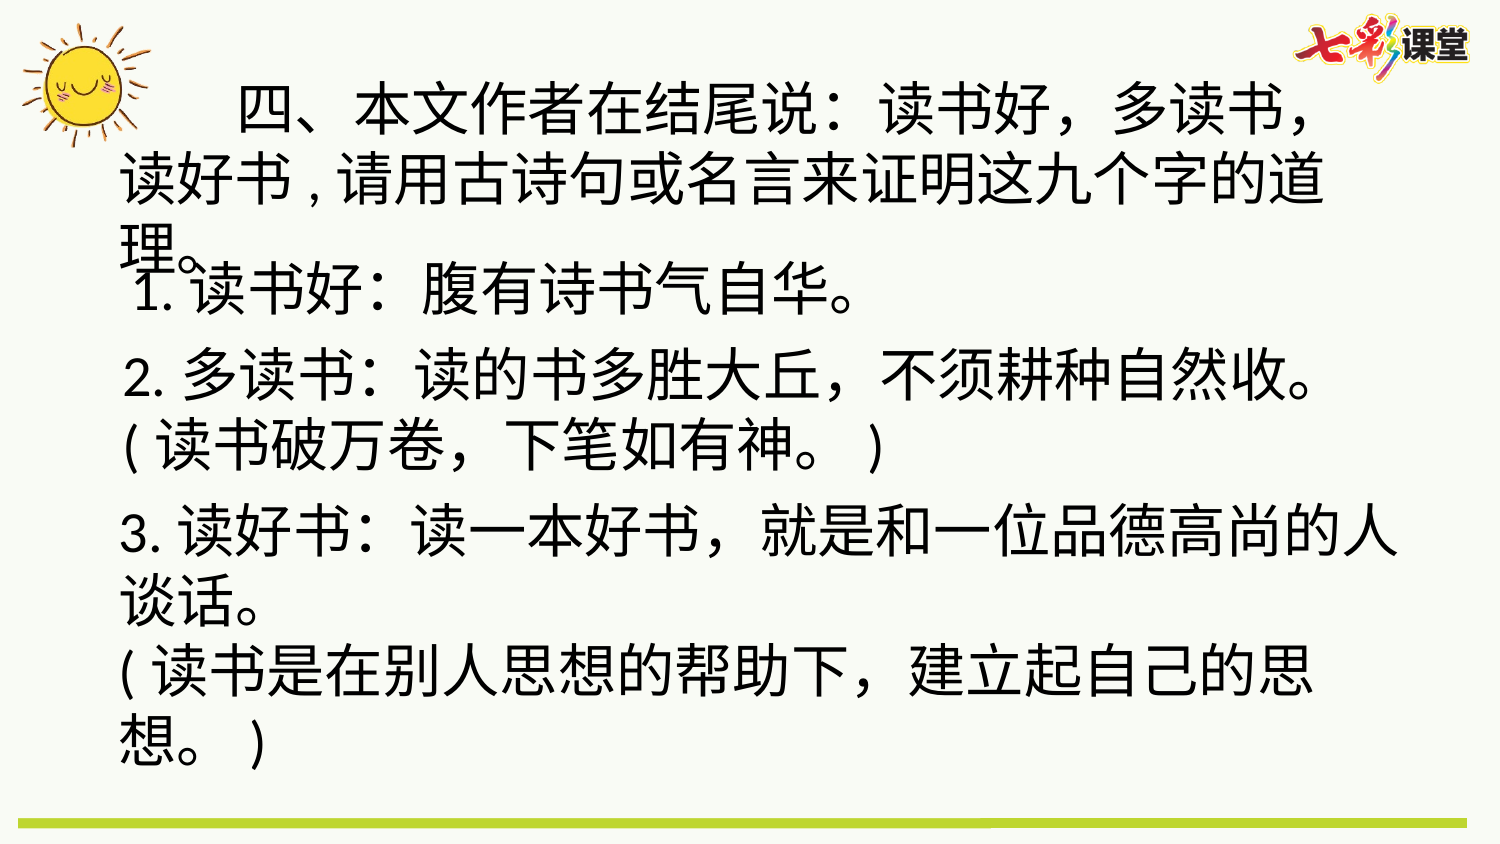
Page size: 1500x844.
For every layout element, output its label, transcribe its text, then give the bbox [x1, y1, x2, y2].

text_box 3.读好书：读一本好书，就是和一位品德高尚的人谈话。 (读书是在别人思想的帮助下，建立起自己的思想。) [103, 486, 1450, 782]
text_box 四、本文作者在结尾说：读书好，多读书，读好书,请用古诗句或名言来证明这九个字的道理。 [103, 64, 1388, 290]
text_box 2.多读书：读的书多胜大丘，不须耕种自然收。 (读书破万卷，下笔如有神。) [107, 330, 1500, 486]
picture [0, 0, 173, 172]
picture [1291, 9, 1472, 87]
text_box 1.读书好：腹有诗书气自华。 [115, 244, 1500, 330]
picture [18, 771, 1467, 844]
